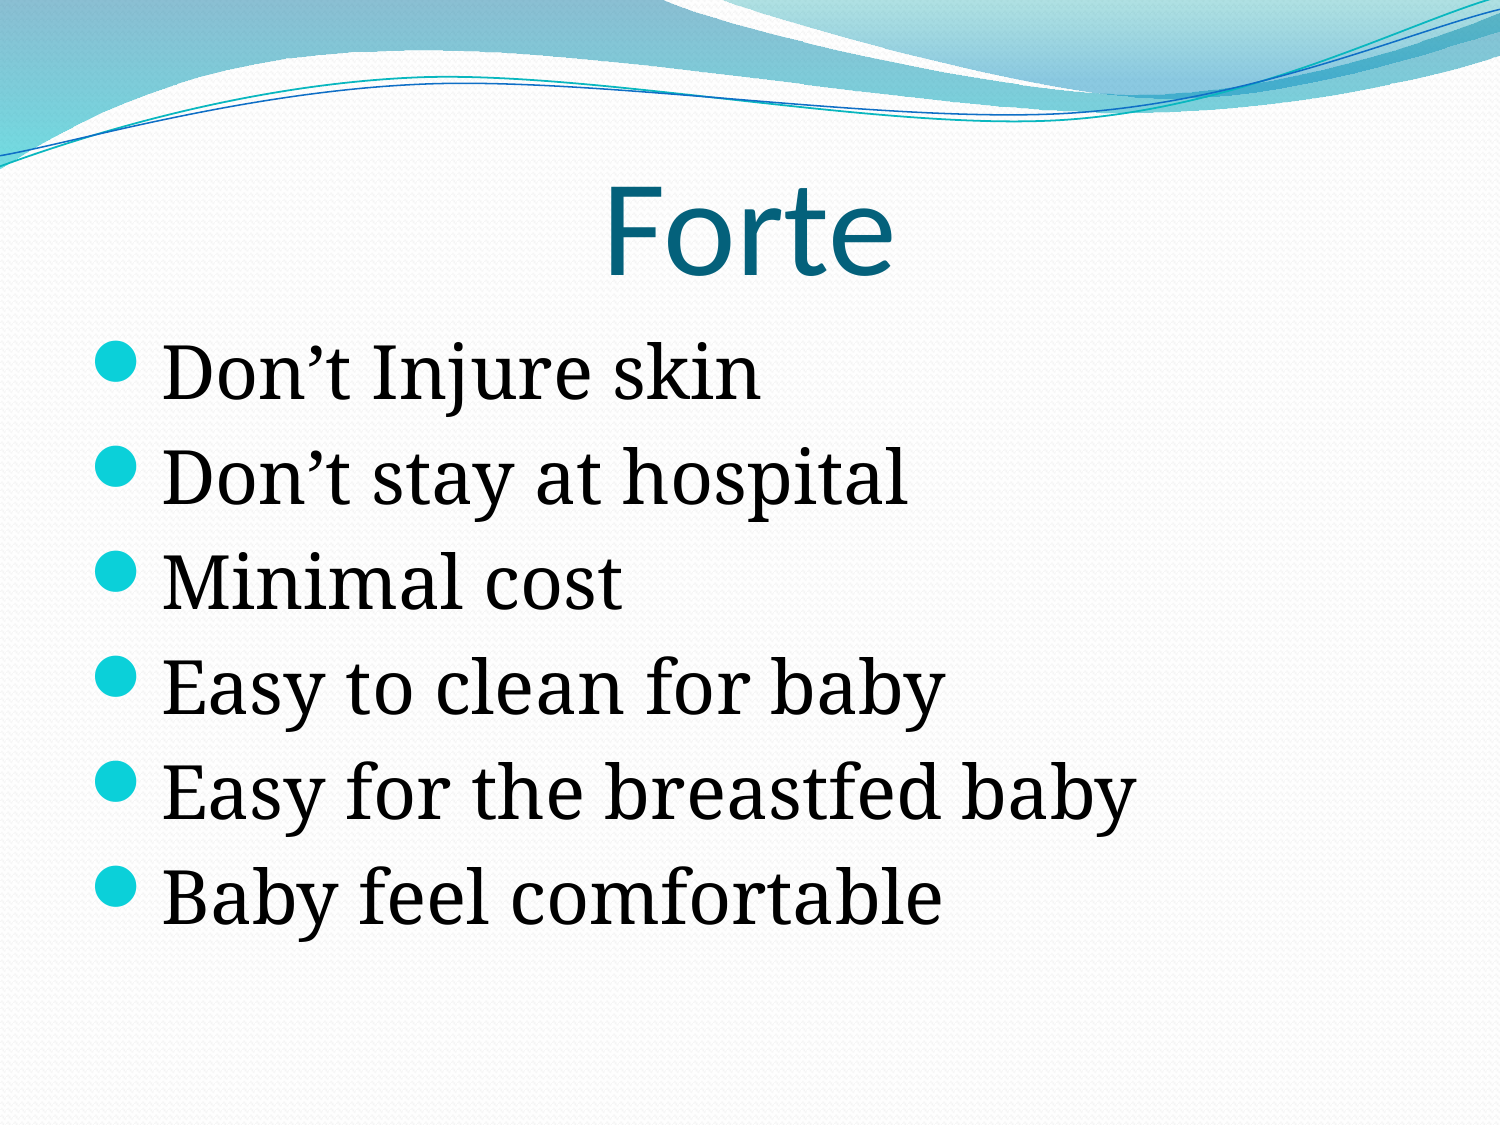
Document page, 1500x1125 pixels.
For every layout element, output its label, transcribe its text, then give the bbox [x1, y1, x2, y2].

list Don’t Injure skin Don’t stay at hospital Minimal cost Easy to clean for baby Easy for the breastfed baby Baby feel comfortable [75, 317, 1425, 1038]
title Forte [75, 115, 1425, 303]
